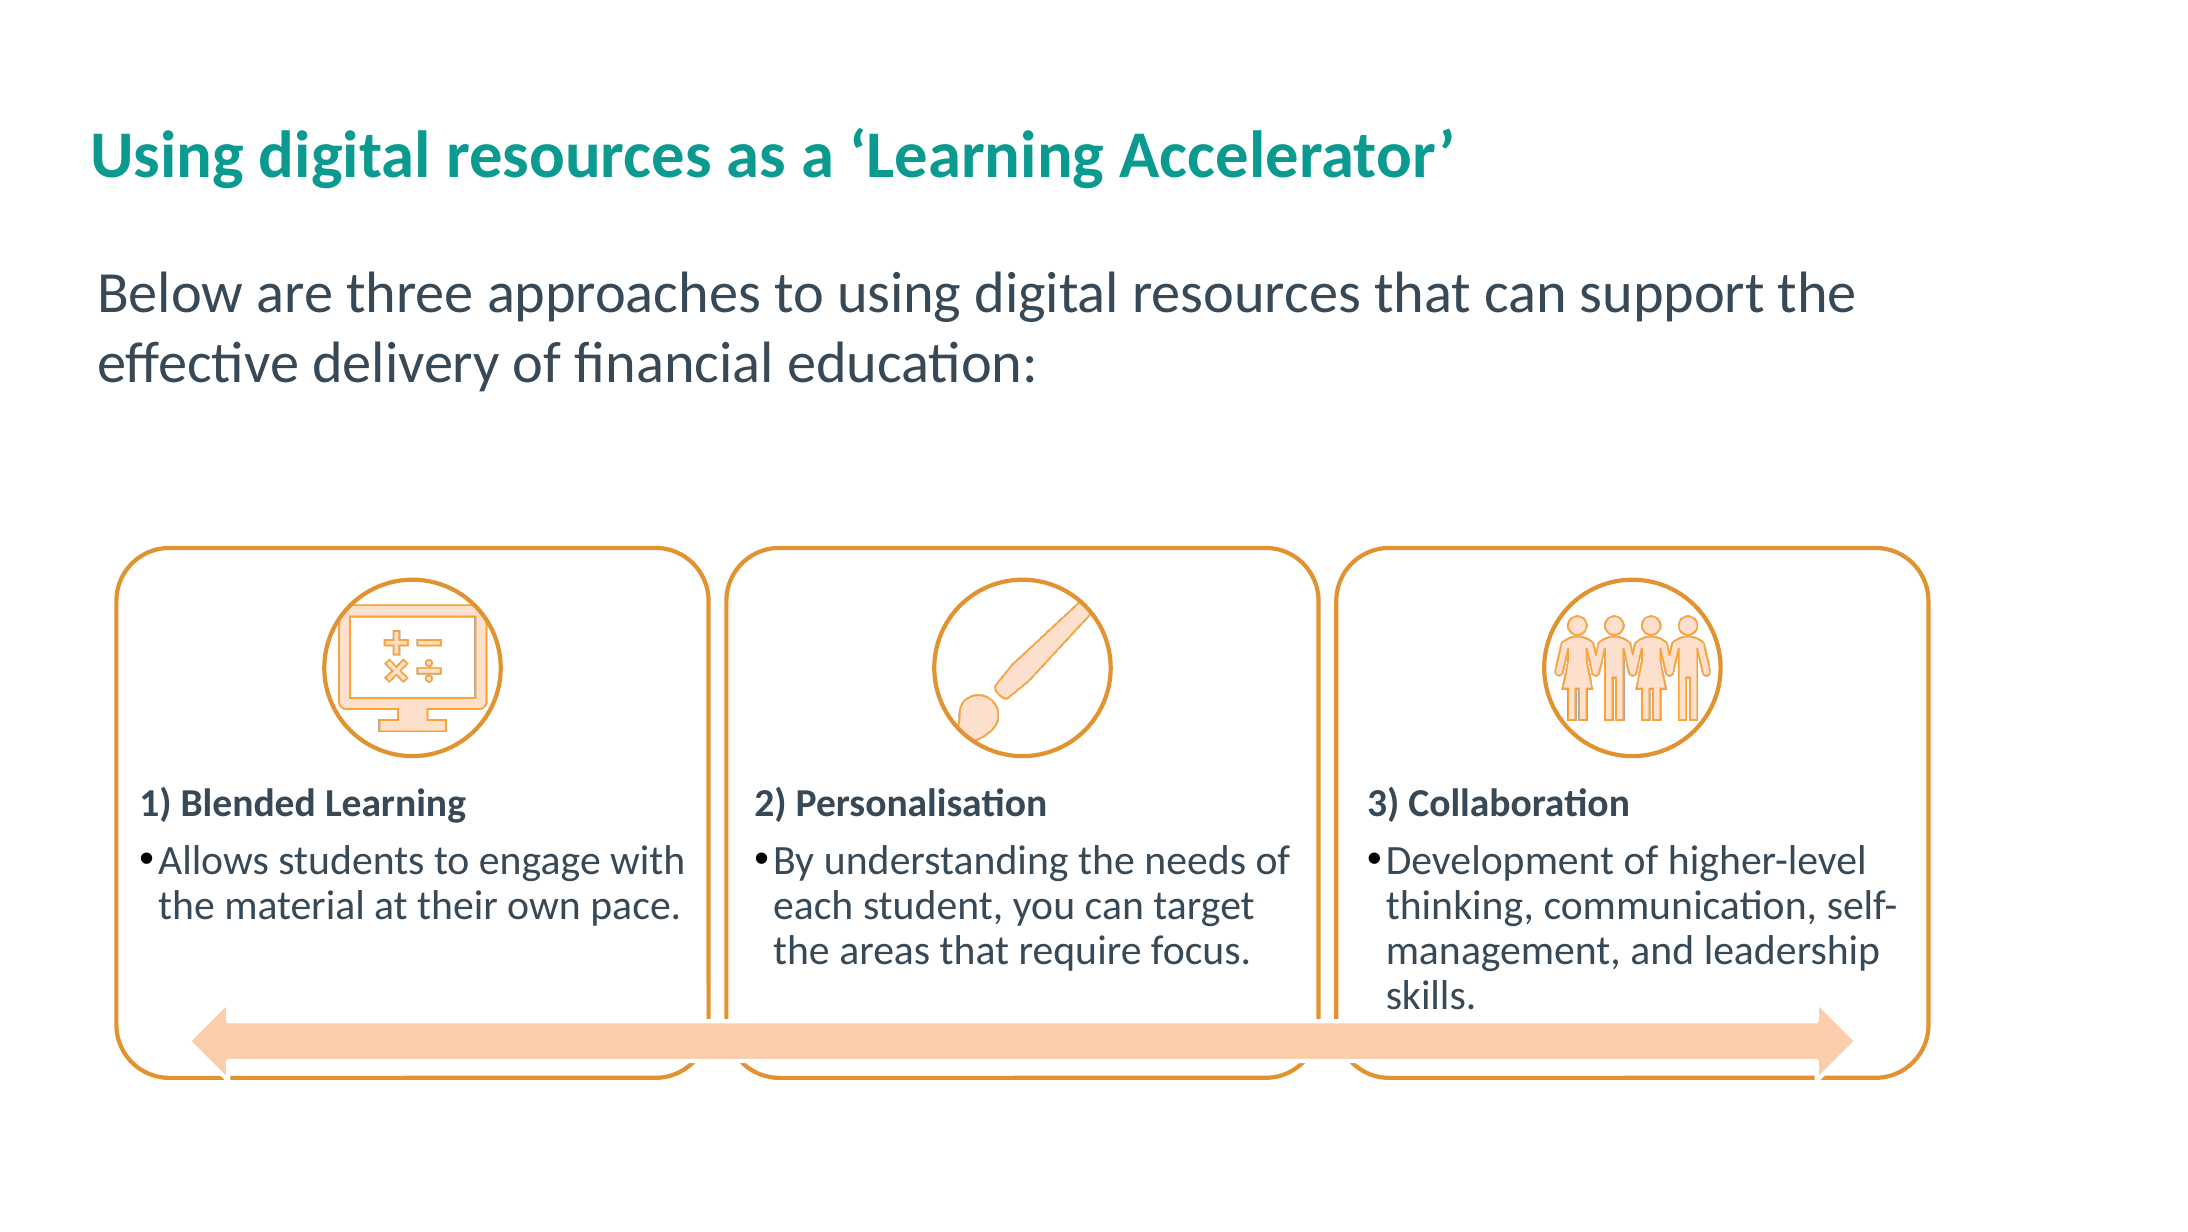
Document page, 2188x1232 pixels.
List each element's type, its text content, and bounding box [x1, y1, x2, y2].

title Using digital resources as a ‘Learning Accelerator’ [82, 96, 2106, 215]
text_box Below are three approaches to using digital resources that can support the effective delivery of financial education: [82, 246, 2030, 437]
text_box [116, 547, 1929, 1082]
